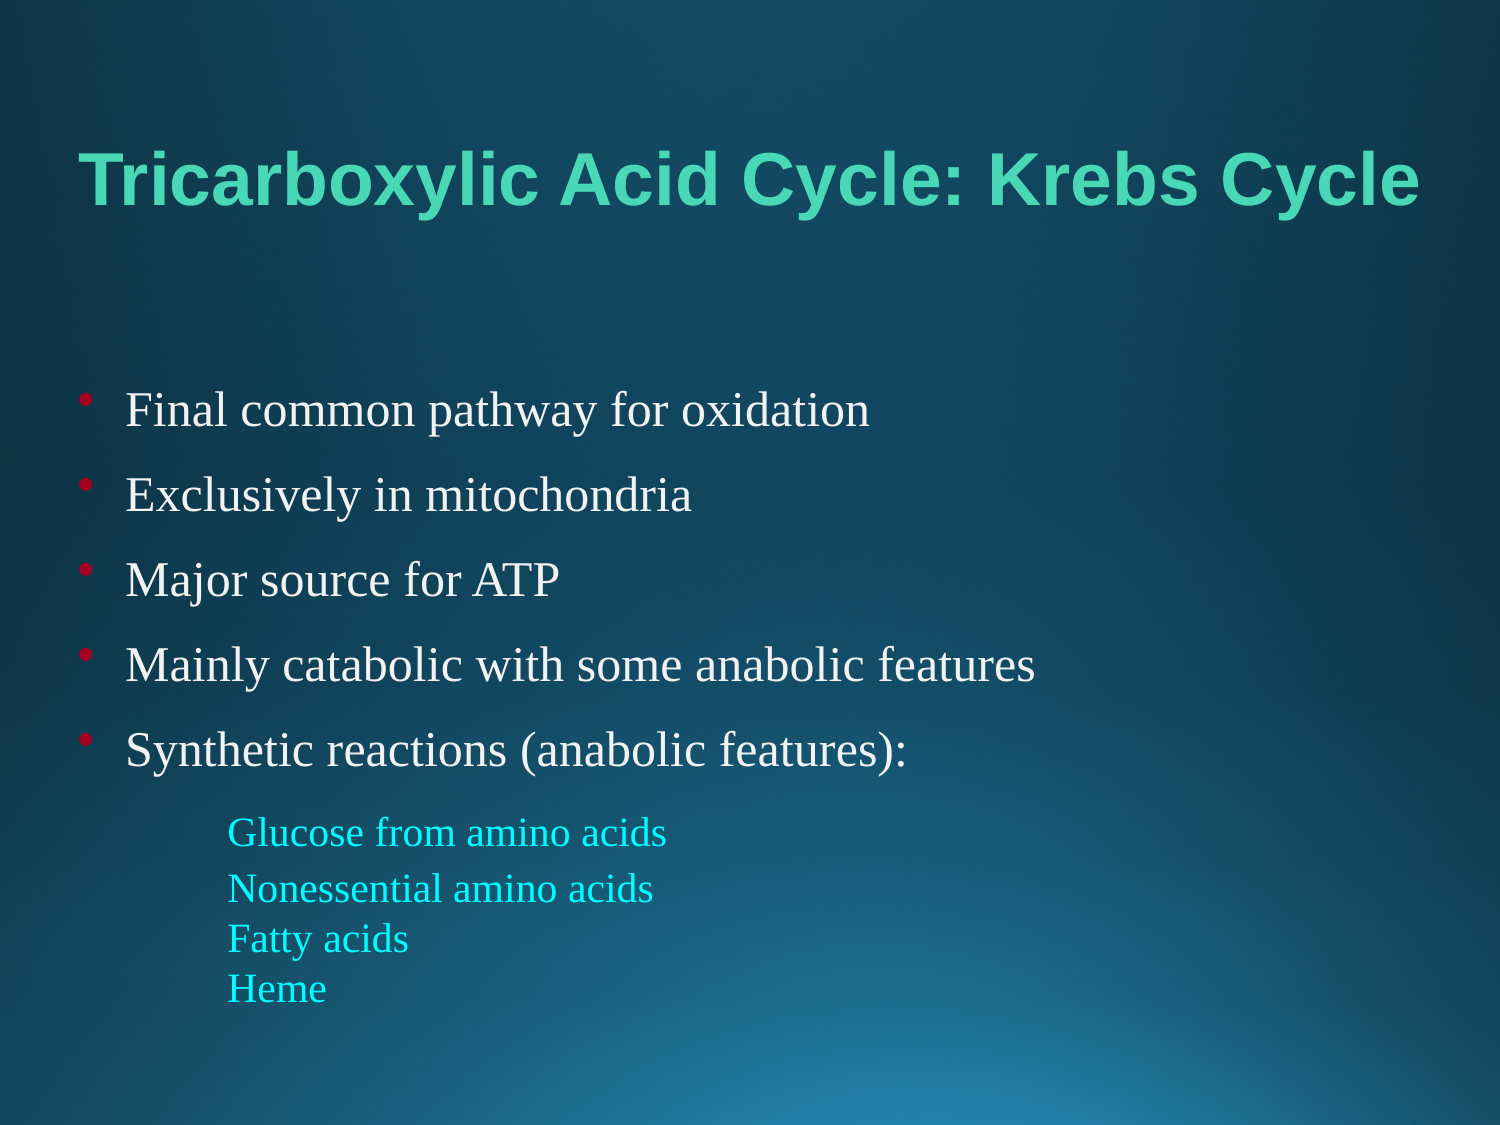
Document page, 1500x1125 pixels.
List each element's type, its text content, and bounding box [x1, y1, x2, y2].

text_box Final common pathway for oxidation Exclusively in mitochondria Major source for ATP Mainly catabolic with some anabolic features Synthetic reactions (anabolic features): Glucose from amino acids Nonessential amino acids Fatty acids Heme [62, 368, 1438, 1019]
picture [0, 0, 1500, 1125]
title Tricarboxylic Acid Cycle: Krebs Cycle [62, 87, 1438, 275]
